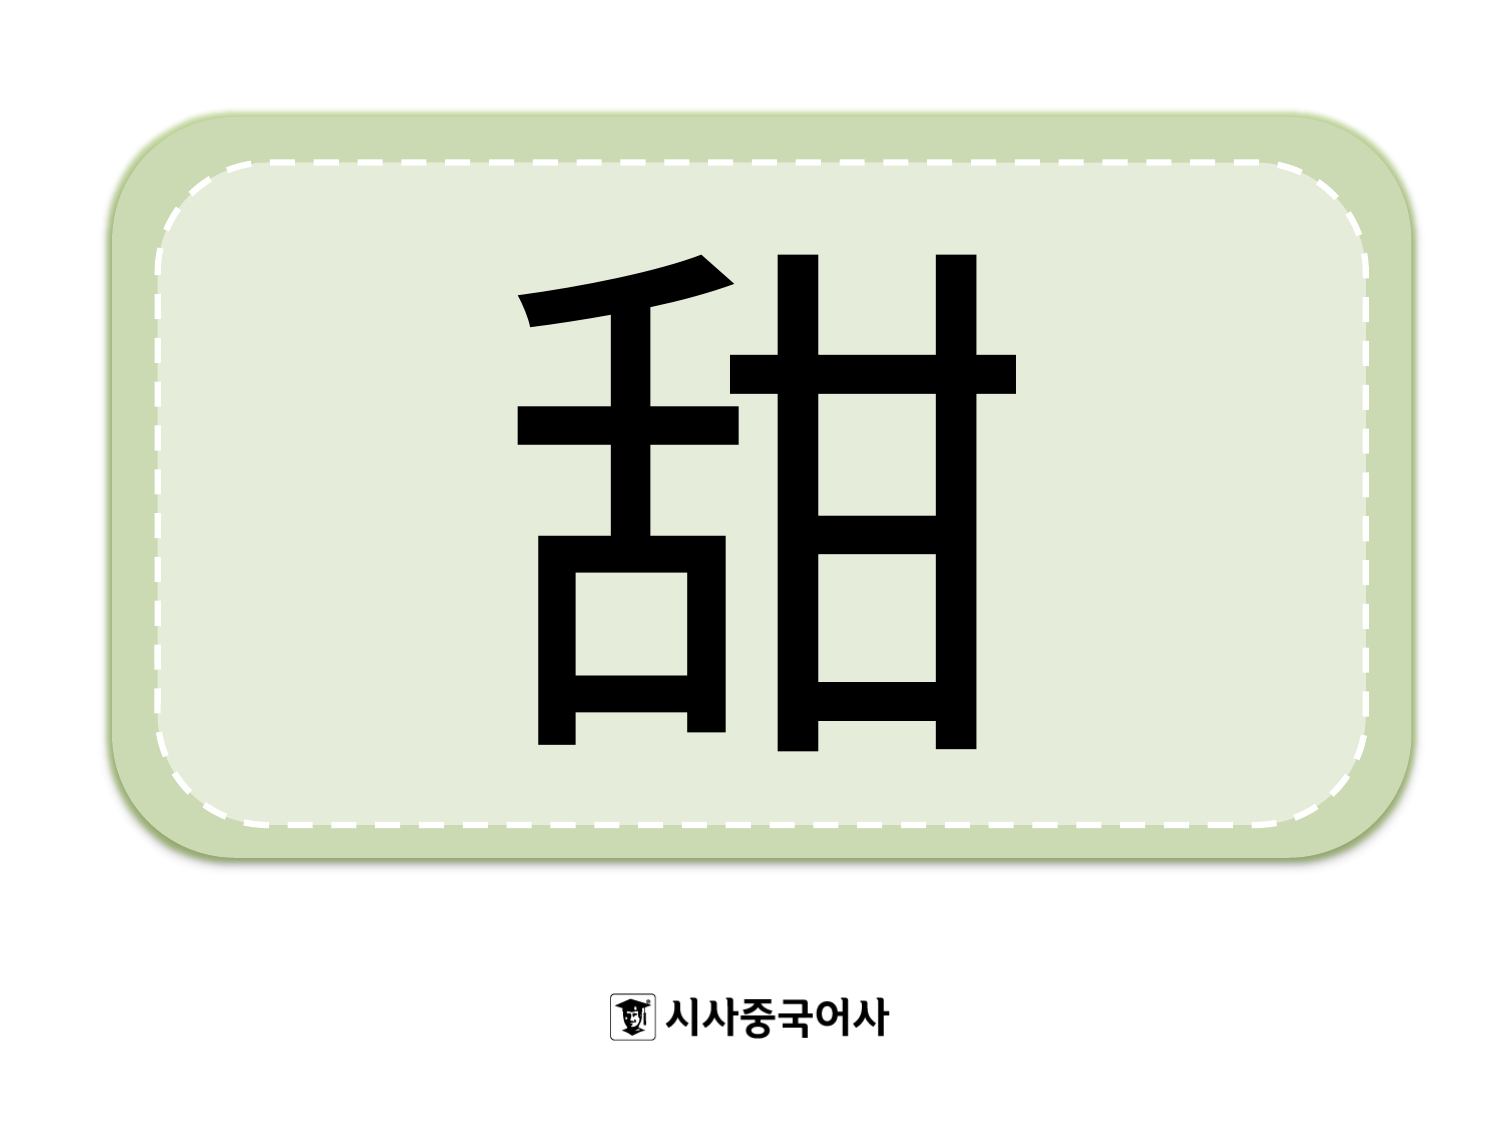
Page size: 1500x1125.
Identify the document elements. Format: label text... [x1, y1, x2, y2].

picture [602, 987, 898, 1047]
text_box 甜 [162, 160, 1371, 824]
